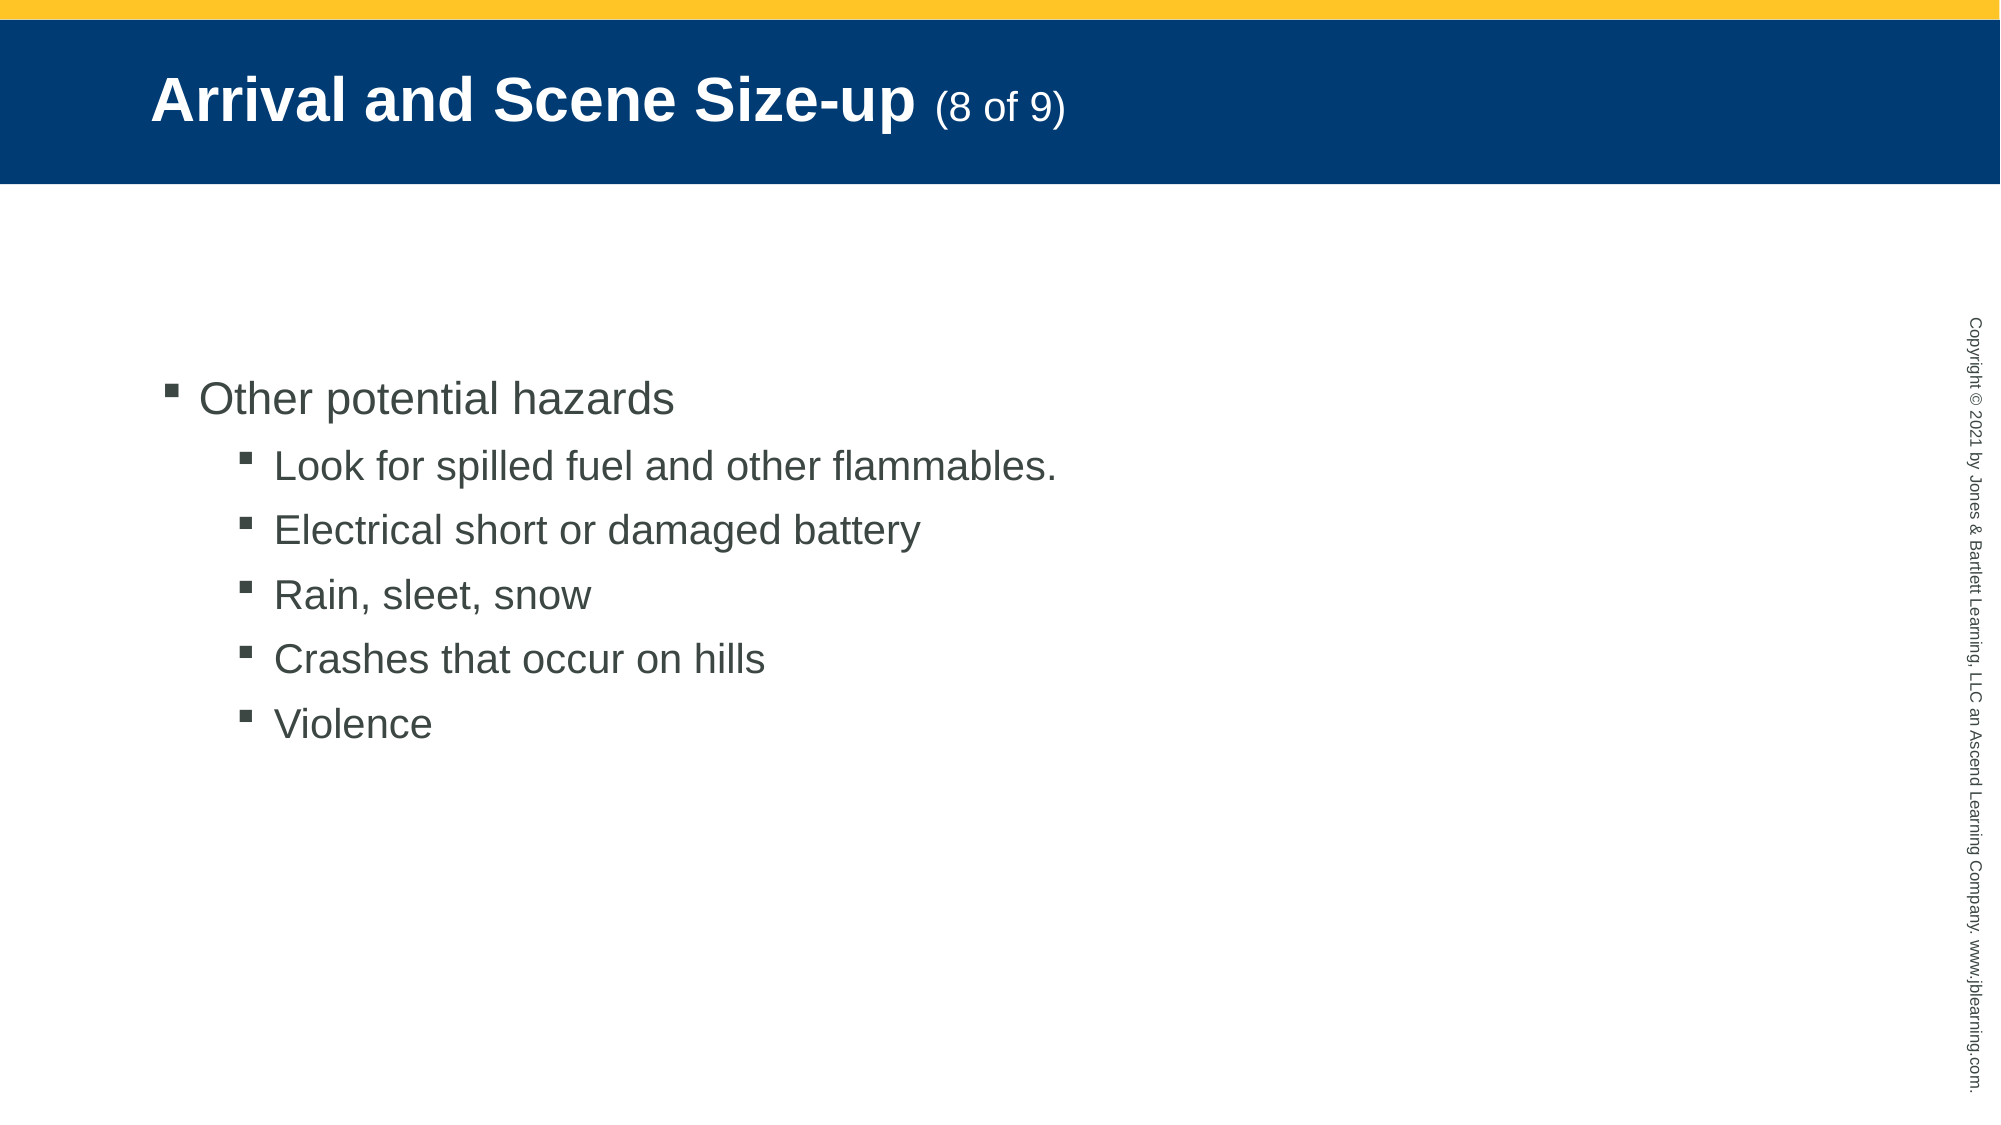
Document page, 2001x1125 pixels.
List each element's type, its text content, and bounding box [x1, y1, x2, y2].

list Other potential hazards Look for spilled fuel and other flammables. Electrical short or damaged battery Rain, sleet, snow Crashes that occur on hills Violence [146, 361, 1859, 1016]
title Arrival and Scene Size-up (8 of 9) [0, 19, 2000, 185]
